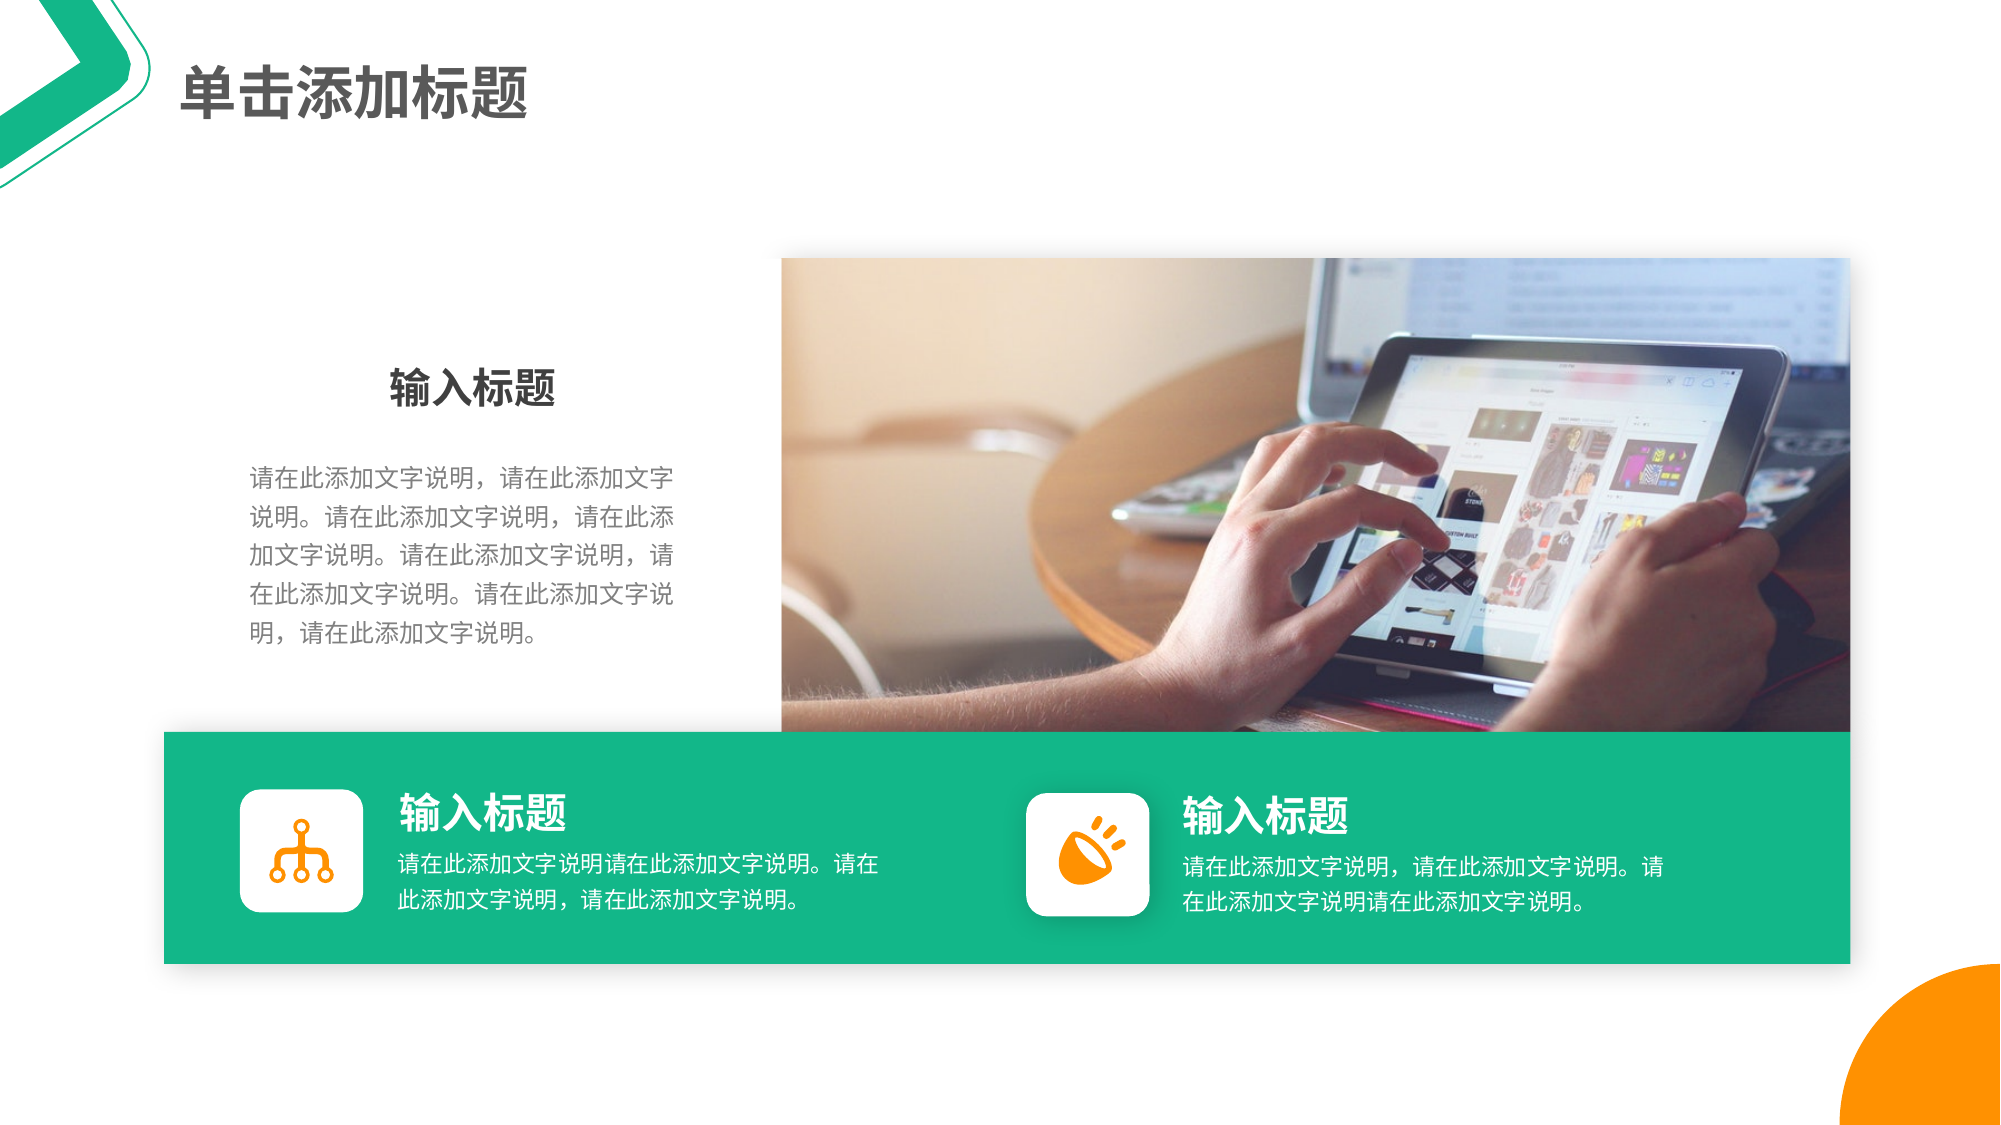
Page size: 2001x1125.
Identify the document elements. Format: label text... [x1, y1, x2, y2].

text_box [164, 731, 1851, 964]
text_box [239, 779, 639, 913]
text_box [0, 0, 121, 161]
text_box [1026, 782, 1398, 917]
text_box [1839, 963, 2000, 1125]
text_box [782, 258, 1851, 723]
text_box 单击添加标题 [164, 48, 558, 134]
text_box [164, 258, 782, 731]
